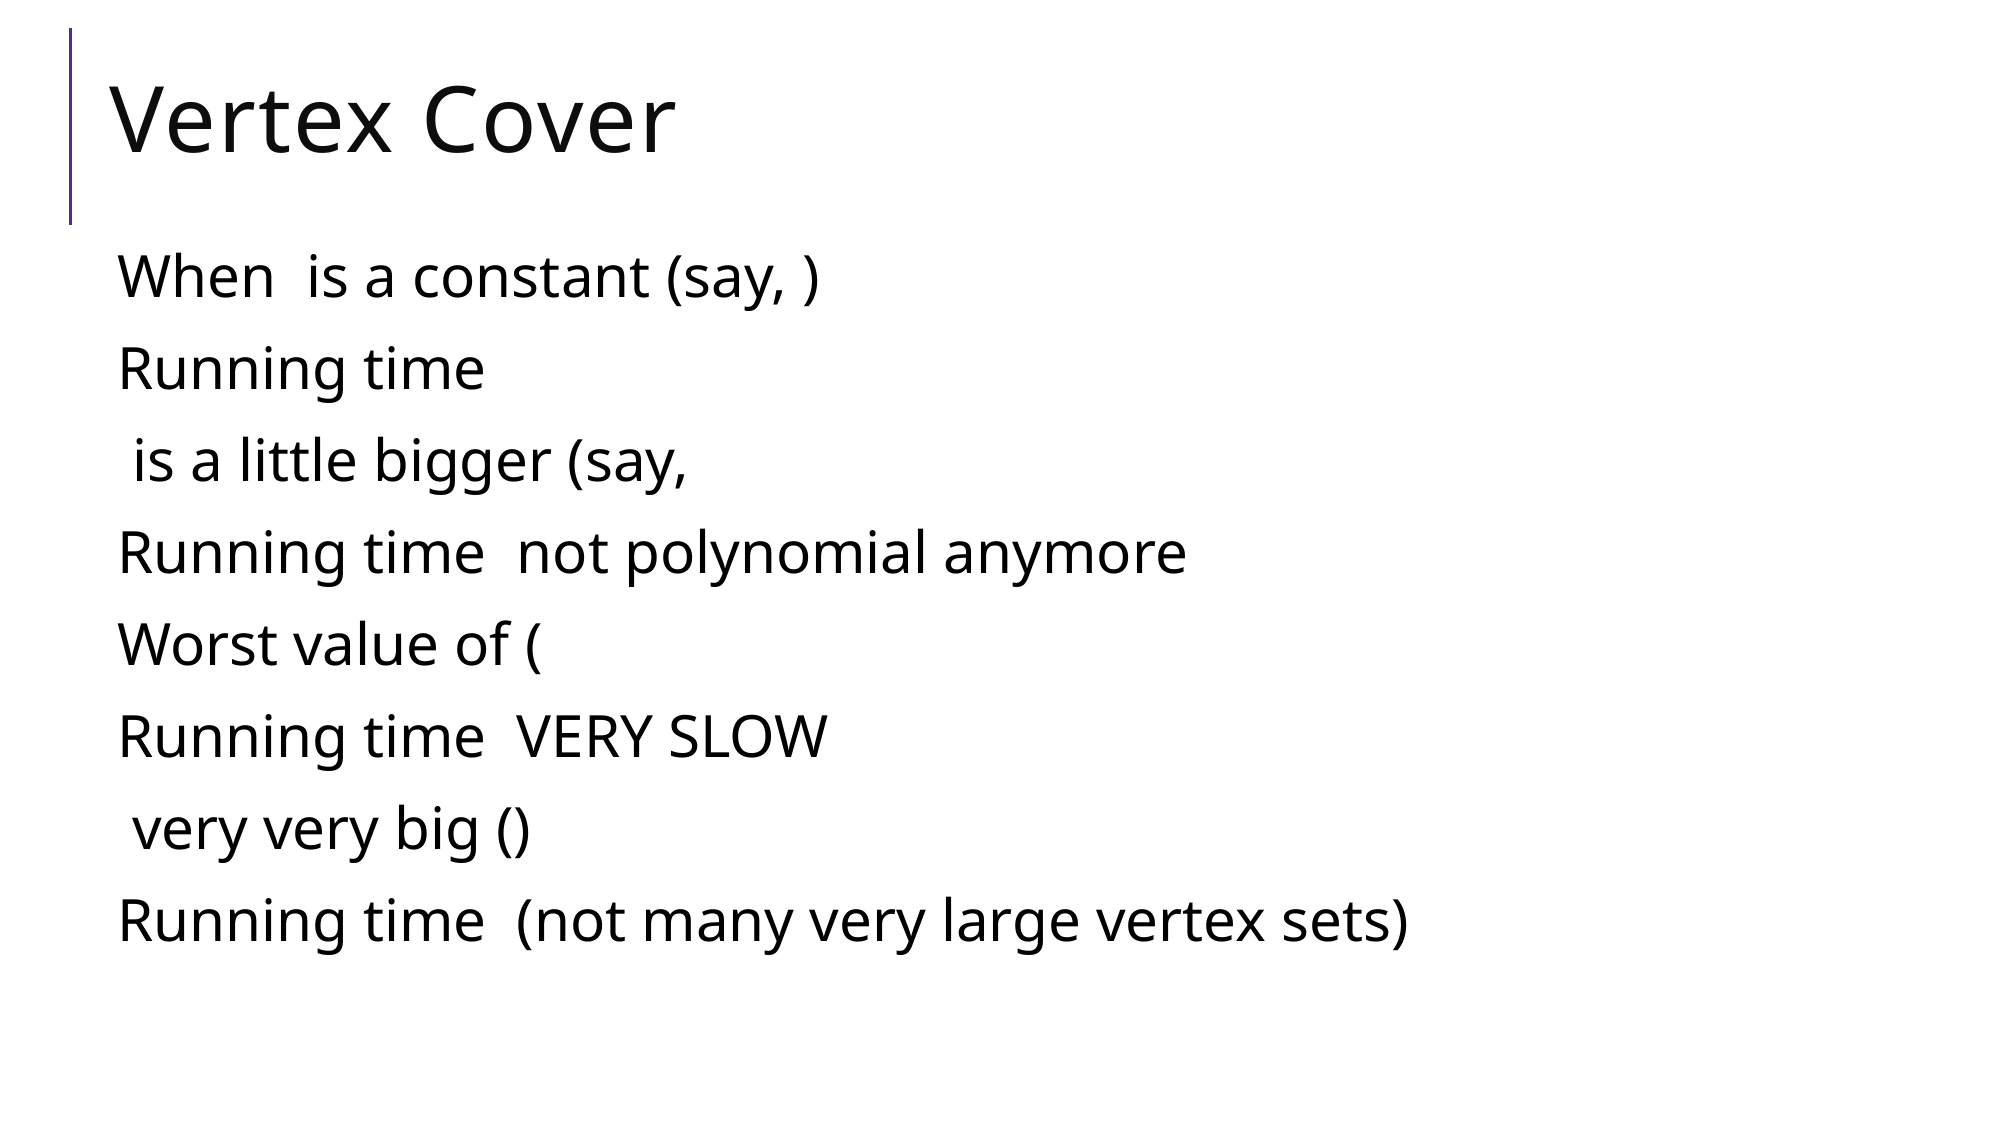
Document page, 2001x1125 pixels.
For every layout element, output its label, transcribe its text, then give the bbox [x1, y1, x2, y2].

title Vertex Cover [94, 43, 1930, 210]
